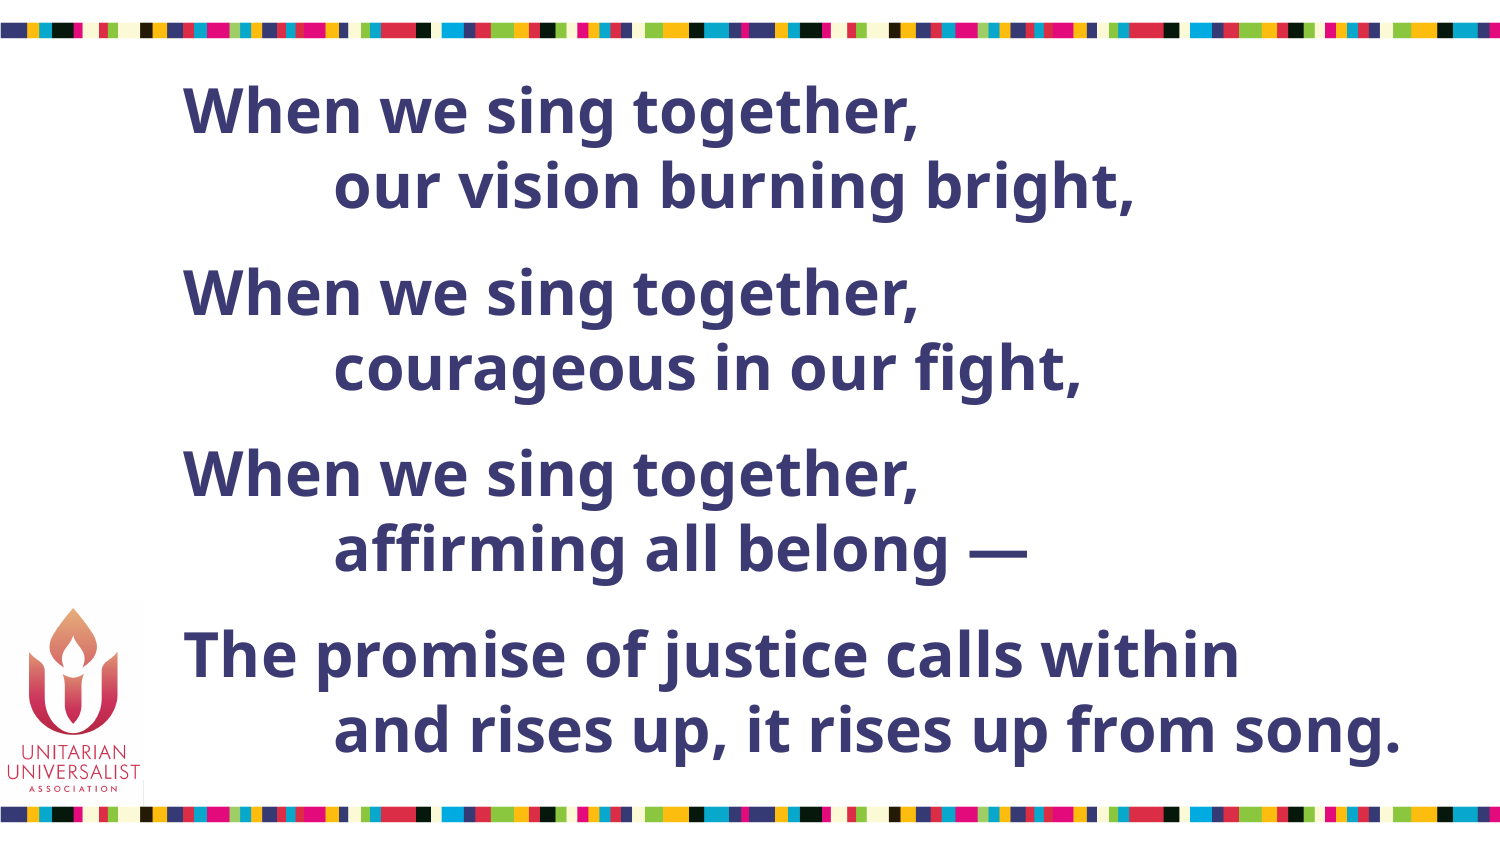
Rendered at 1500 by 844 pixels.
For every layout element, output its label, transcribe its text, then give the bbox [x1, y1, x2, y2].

picture [0, 600, 1500, 824]
text_box When we sing together, our vision burning bright, When we sing together, courageous in our fight, When we sing together, affirming all belong — The promise of justice calls within and rises up, it rises up from song. [168, 56, 1421, 780]
picture [0, 22, 1500, 40]
